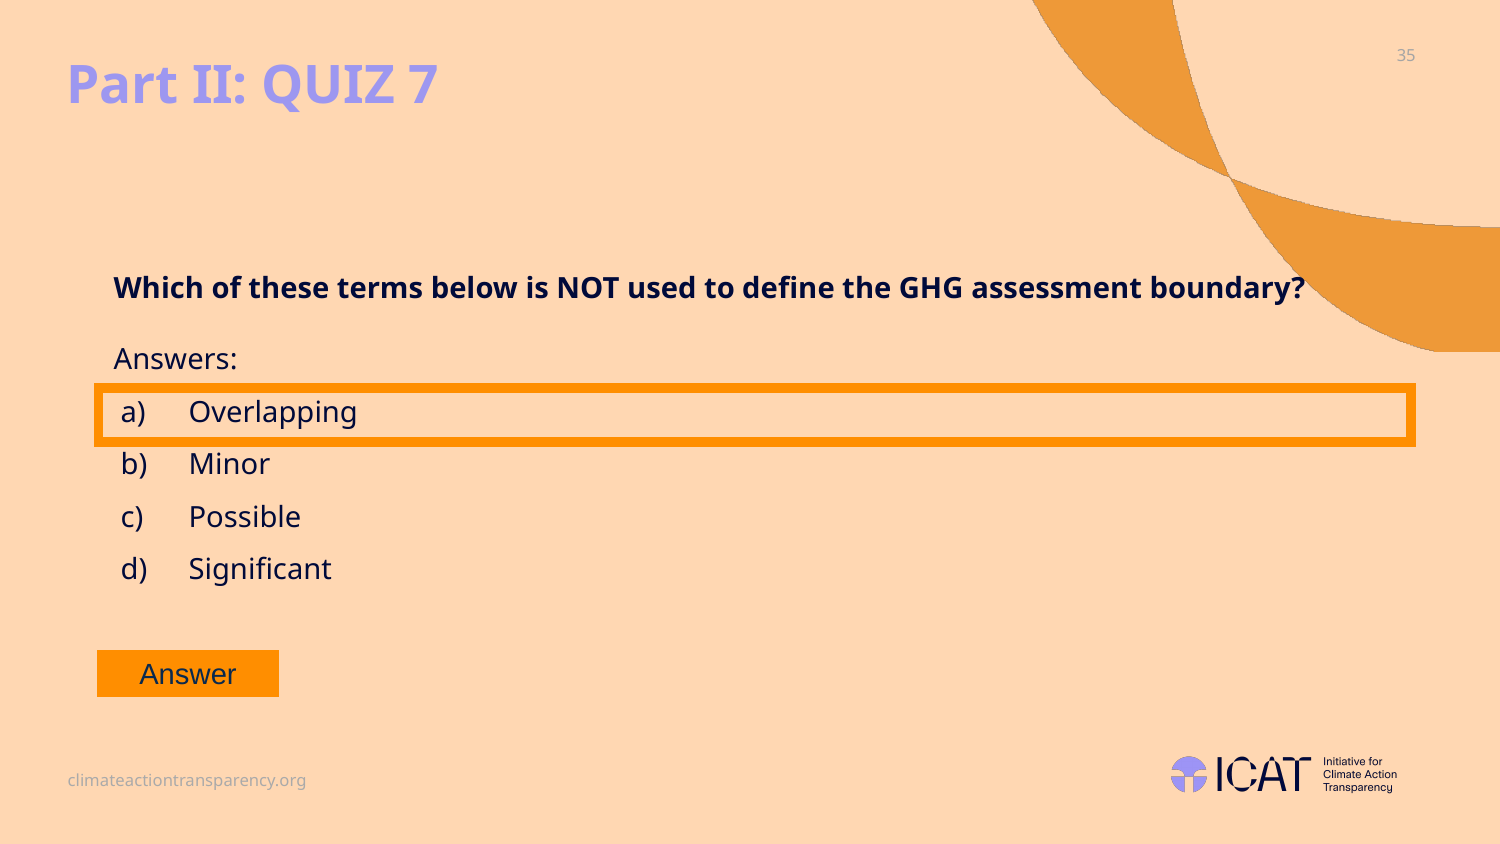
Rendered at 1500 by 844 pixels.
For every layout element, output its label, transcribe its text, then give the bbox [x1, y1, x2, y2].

picture [976, 0, 1500, 352]
list Answers: Overlapping Minor Possible Significant [98, 363, 1412, 388]
text_box Answer [98, 650, 278, 696]
picture [1171, 724, 1430, 824]
list Answers: Overlapping Minor Possible Significant [98, 443, 1412, 696]
text_box [98, 388, 1412, 443]
title Part II: QUIZ 7 [51, 35, 1449, 130]
list Which of these terms below is NOT used to define the GHG assessment boundary? [98, 204, 1416, 363]
